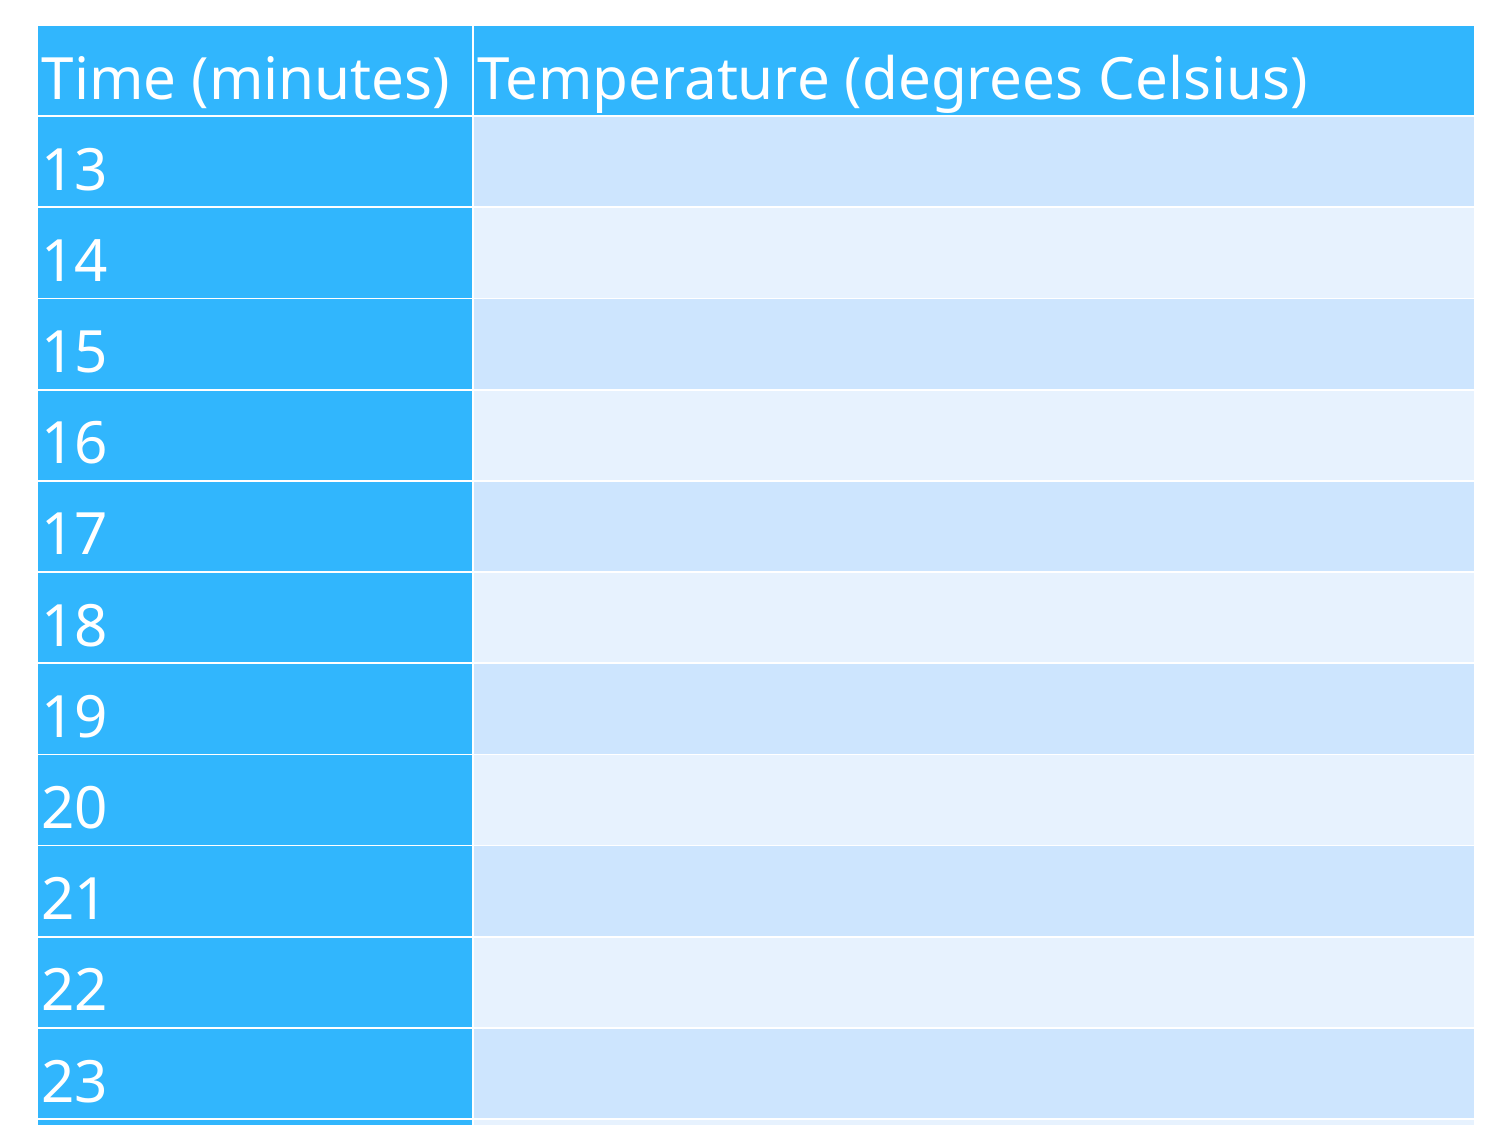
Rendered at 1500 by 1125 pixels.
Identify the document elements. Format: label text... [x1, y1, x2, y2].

table_cell 23 [38, 1029, 472, 1118]
table_cell 16 [38, 391, 472, 480]
table_cell [474, 391, 1474, 480]
table_header Temperature (degrees Celsius) [474, 26, 1474, 115]
table_cell 19 [38, 664, 472, 754]
table_cell [474, 938, 1474, 1027]
table_cell 20 [38, 755, 472, 845]
table_cell 13 [38, 117, 472, 206]
table_cell 21 [38, 846, 472, 936]
table_cell [474, 208, 1474, 298]
table_cell 17 [38, 482, 472, 571]
table_cell [474, 755, 1474, 845]
table_cell 22 [38, 938, 472, 1027]
table_cell [474, 299, 1474, 389]
table_cell [474, 1120, 1474, 1125]
table_cell [474, 573, 1474, 662]
table_cell [474, 846, 1474, 936]
table_cell [474, 1029, 1474, 1118]
table_cell 14 [38, 208, 472, 298]
table_header Time (minutes) [38, 26, 472, 115]
table_cell [474, 117, 1474, 206]
table_cell 18 [38, 573, 472, 662]
table_cell 24 [38, 1120, 472, 1125]
table_cell [474, 664, 1474, 754]
table_cell 15 [38, 299, 472, 389]
table_cell [474, 482, 1474, 571]
